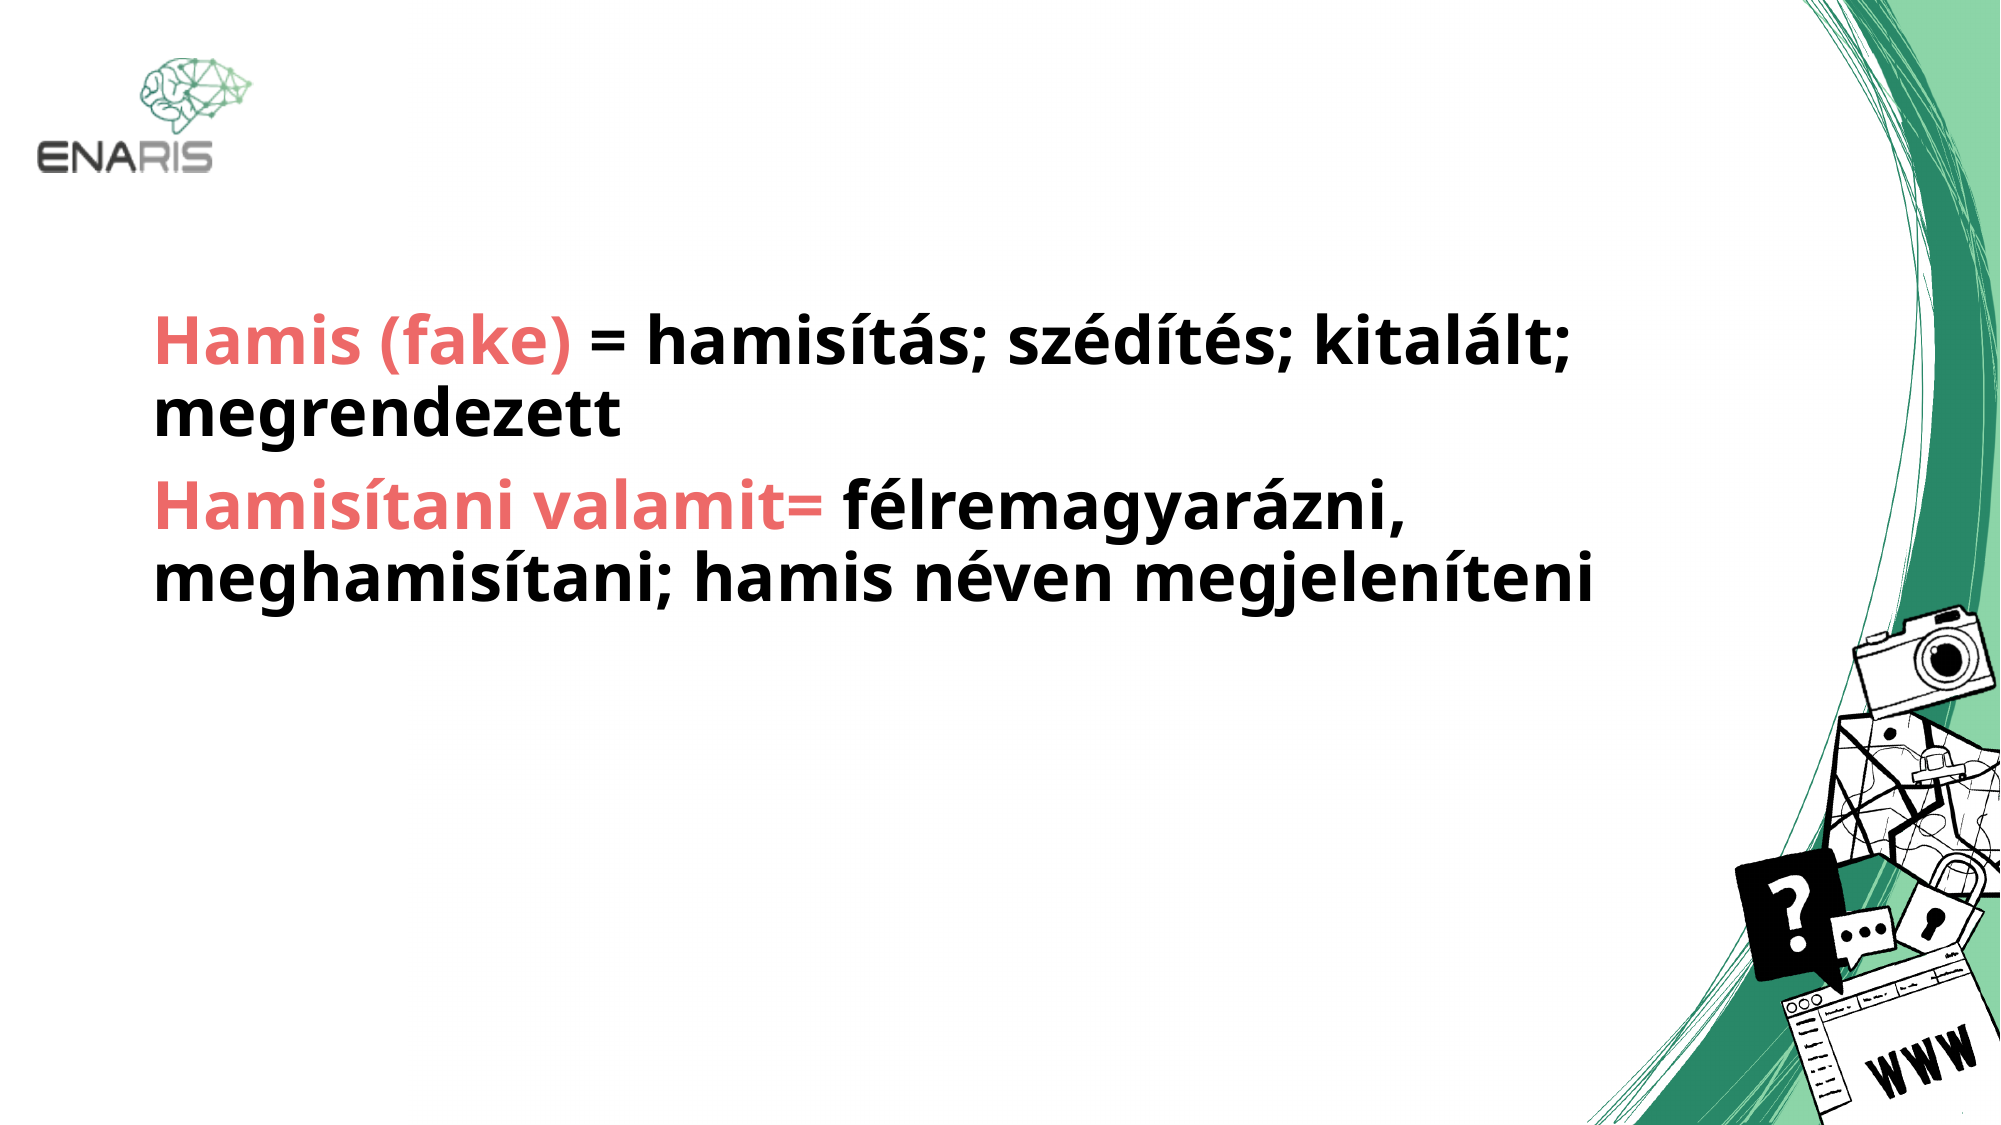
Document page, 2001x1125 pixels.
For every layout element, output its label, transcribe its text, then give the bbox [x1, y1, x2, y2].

list Hamis (fake) = hamisítás; szédítés; kitalált; megrendezett Hamisítani valamit= félremagyarázni, meghamisítani; hamis néven megjeleníteni [137, 299, 1728, 1014]
picture [408, 0, 2000, 1125]
picture [37, 58, 254, 173]
